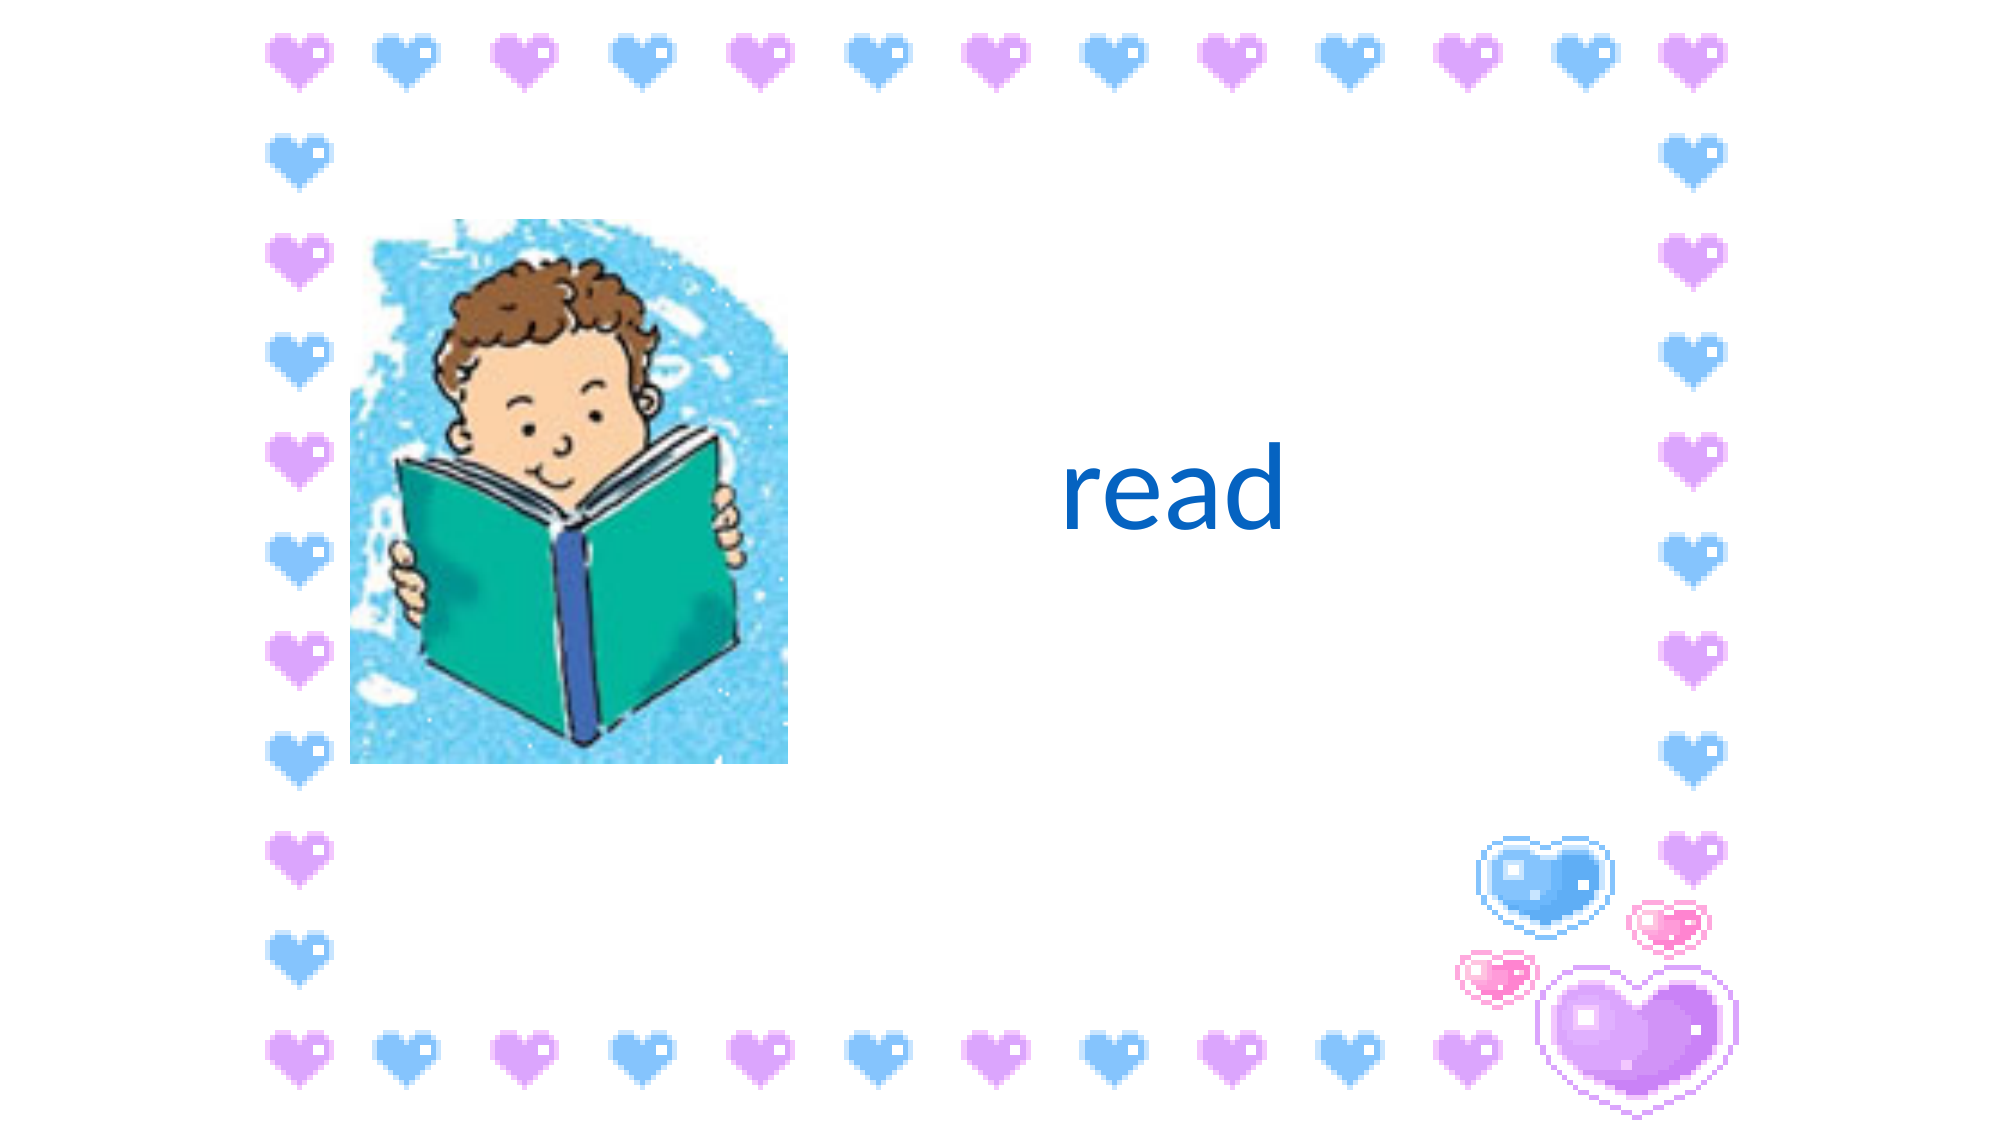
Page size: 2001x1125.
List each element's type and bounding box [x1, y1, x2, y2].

picture [249, 0, 1750, 1125]
